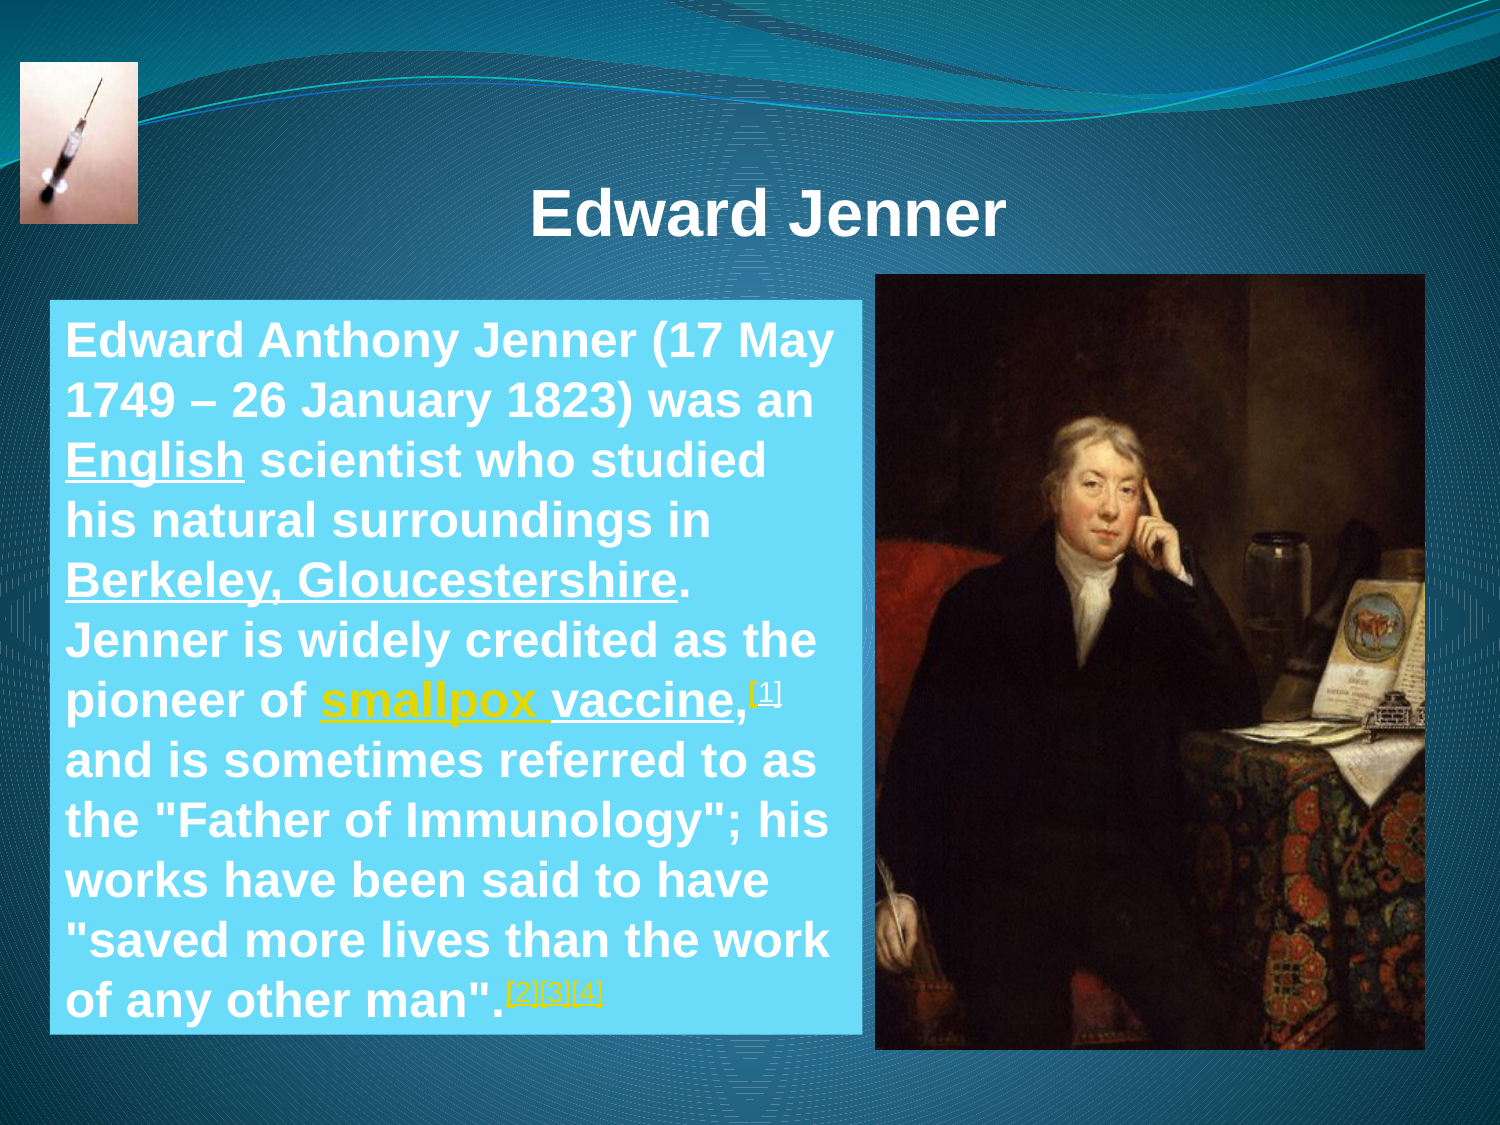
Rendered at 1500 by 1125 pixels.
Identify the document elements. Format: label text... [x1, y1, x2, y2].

text_box Edward Jenner [349, 162, 1188, 258]
picture [874, 274, 1426, 1051]
text_box Edward Anthony Jenner (17 May 1749 – 26 January 1823) was an English scientist who studied his natural surroundings in Berkeley, Gloucestershire. Jenner is widely credited as the pioneer of smallpox vaccine,[1] and is sometimes referred to as the "Father of Immunology"; his works have been said to have "saved more lives than the work of any other man".[2][3][4] [49, 299, 863, 1035]
picture [20, 63, 138, 224]
